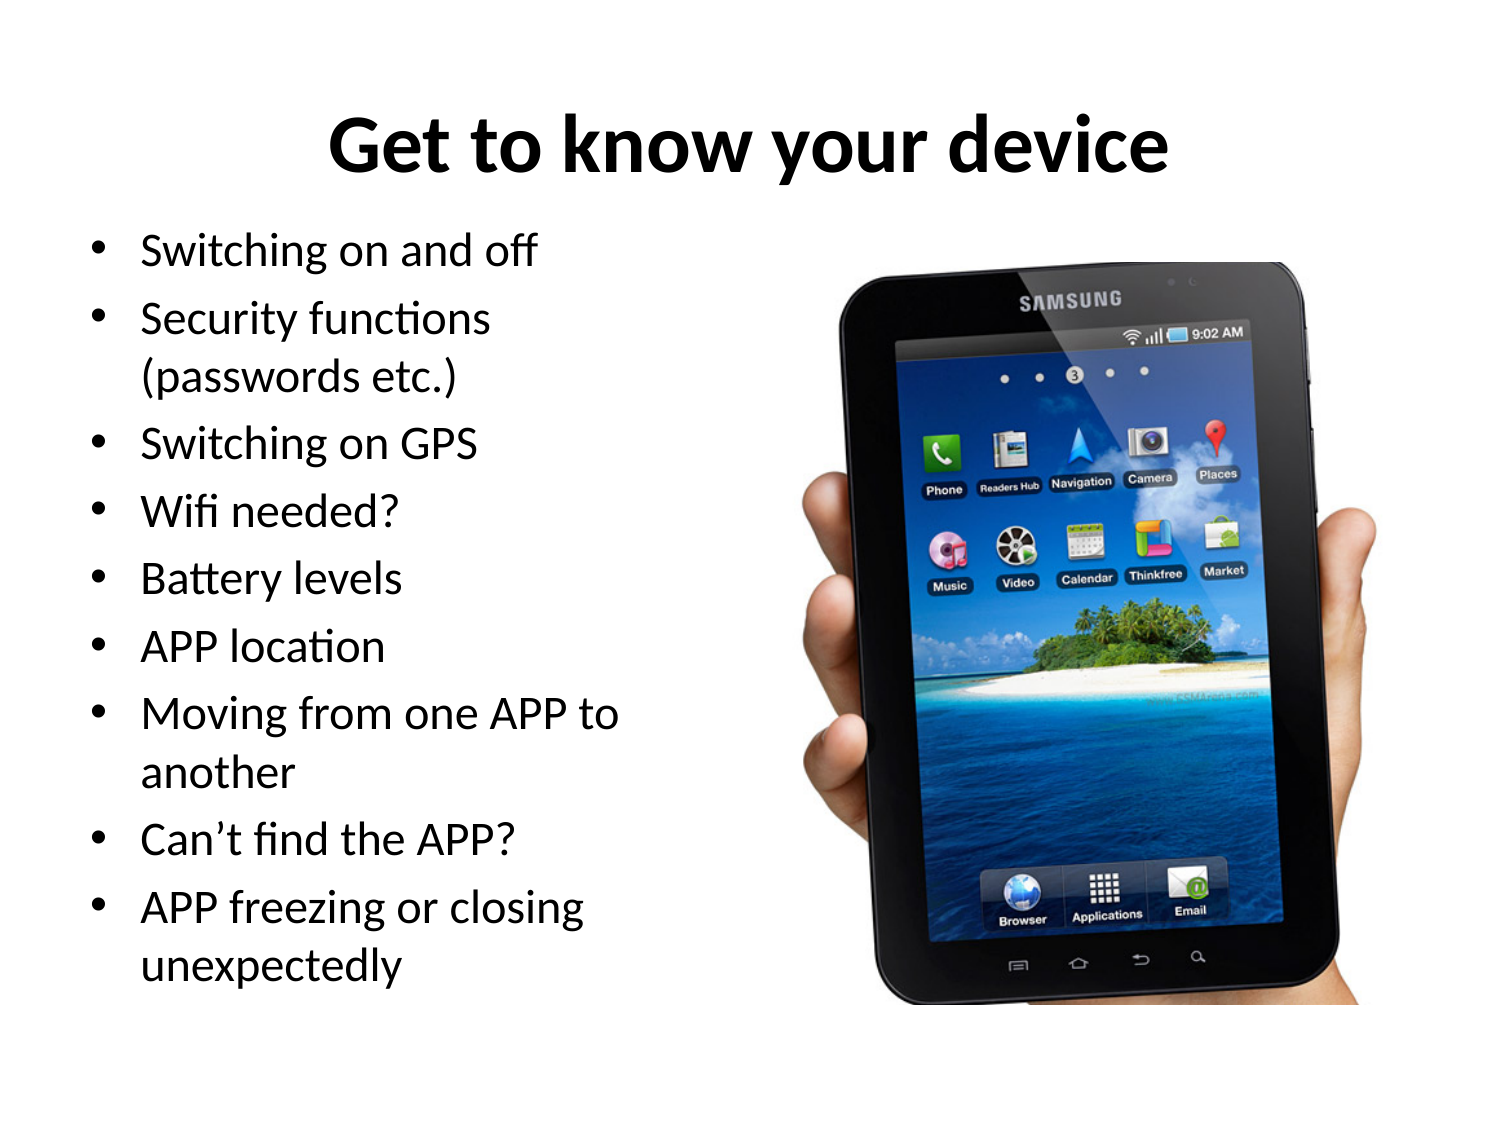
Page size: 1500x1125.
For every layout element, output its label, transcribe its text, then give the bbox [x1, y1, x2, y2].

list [762, 262, 1426, 1006]
list Switching on and off Security functions (passwords etc.) Switching on GPS Wifi needed? Battery levels APP location Moving from one APP to another Can’t find the APP? APP freezing or closing unexpectedly [75, 210, 738, 1005]
title Get to know your device [75, 45, 1425, 233]
